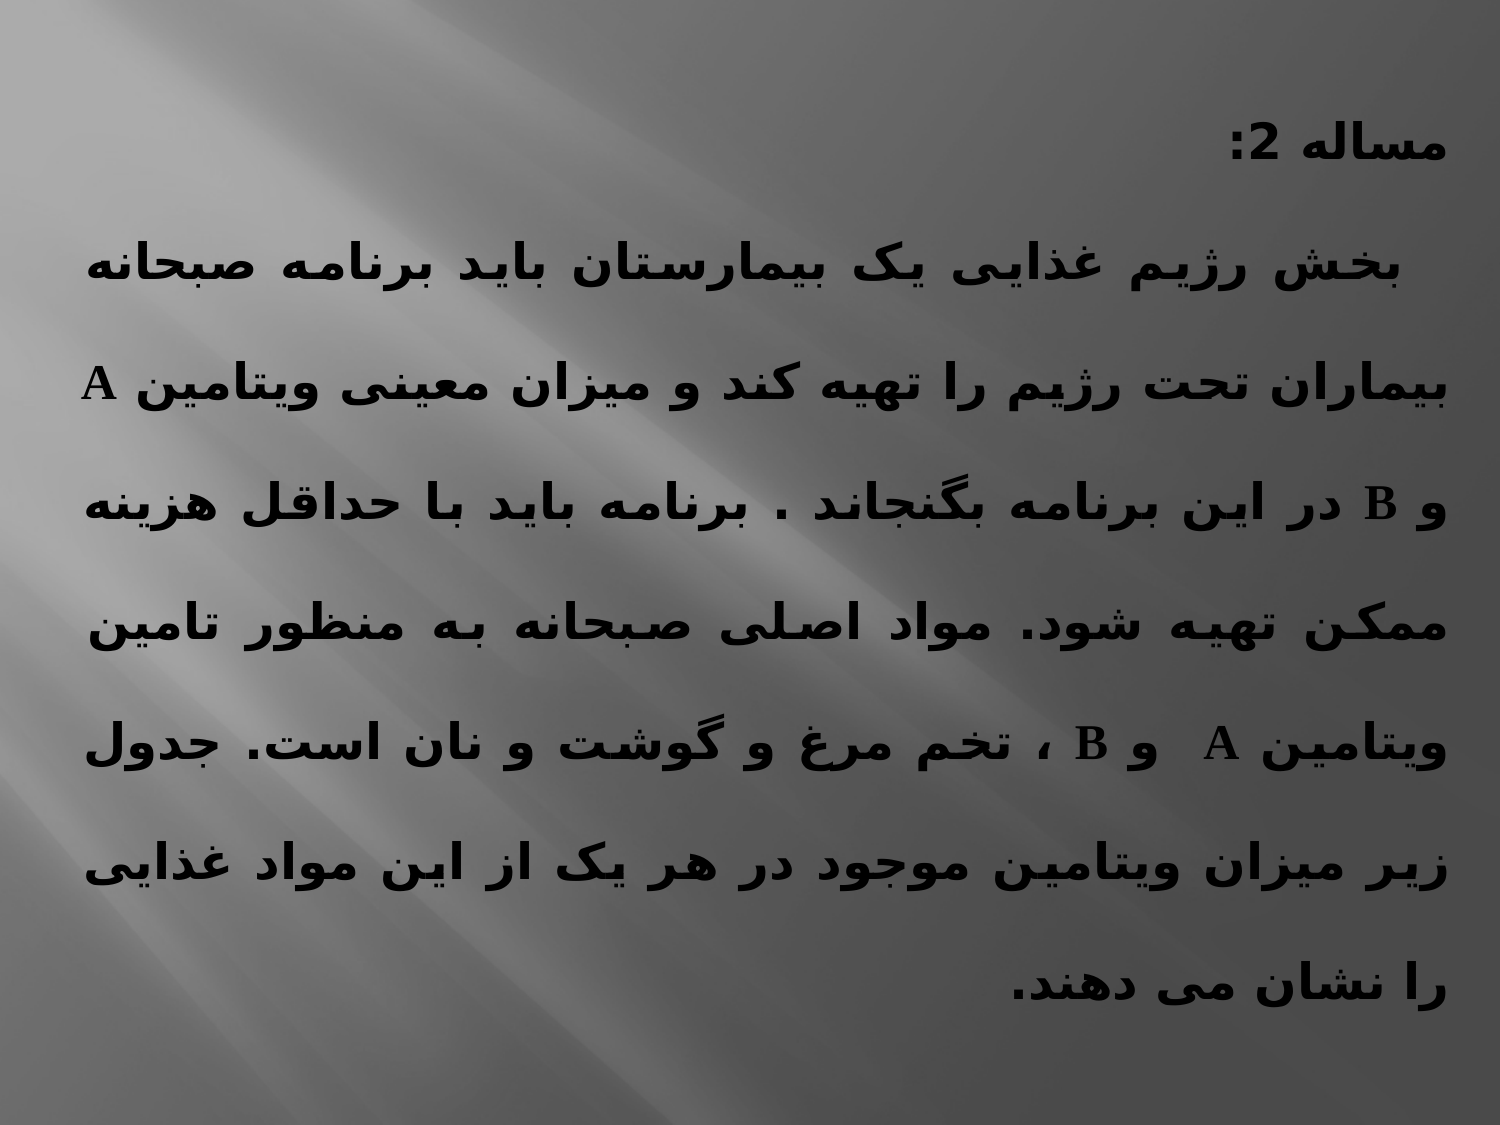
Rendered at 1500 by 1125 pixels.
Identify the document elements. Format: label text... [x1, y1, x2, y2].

text_box مساله 2: بخش رژیم غذایی یک بیمارستان باید برنامه صبحانه بیماران تحت رژیم را تهیه کند و میزان معینی ویتامین A و B در این برنامه بگنجاند . برنامه باید با حداقل هزینه ممکن تهیه شود. مواد اصلی صبحانه به منظور تامین ویتامین A و B ، تخم مرغ و گوشت و نان است. جدول زیر میزان ویتامین موجود در هر یک از این مواد غذایی را نشان می دهند. [64, 42, 1465, 1018]
